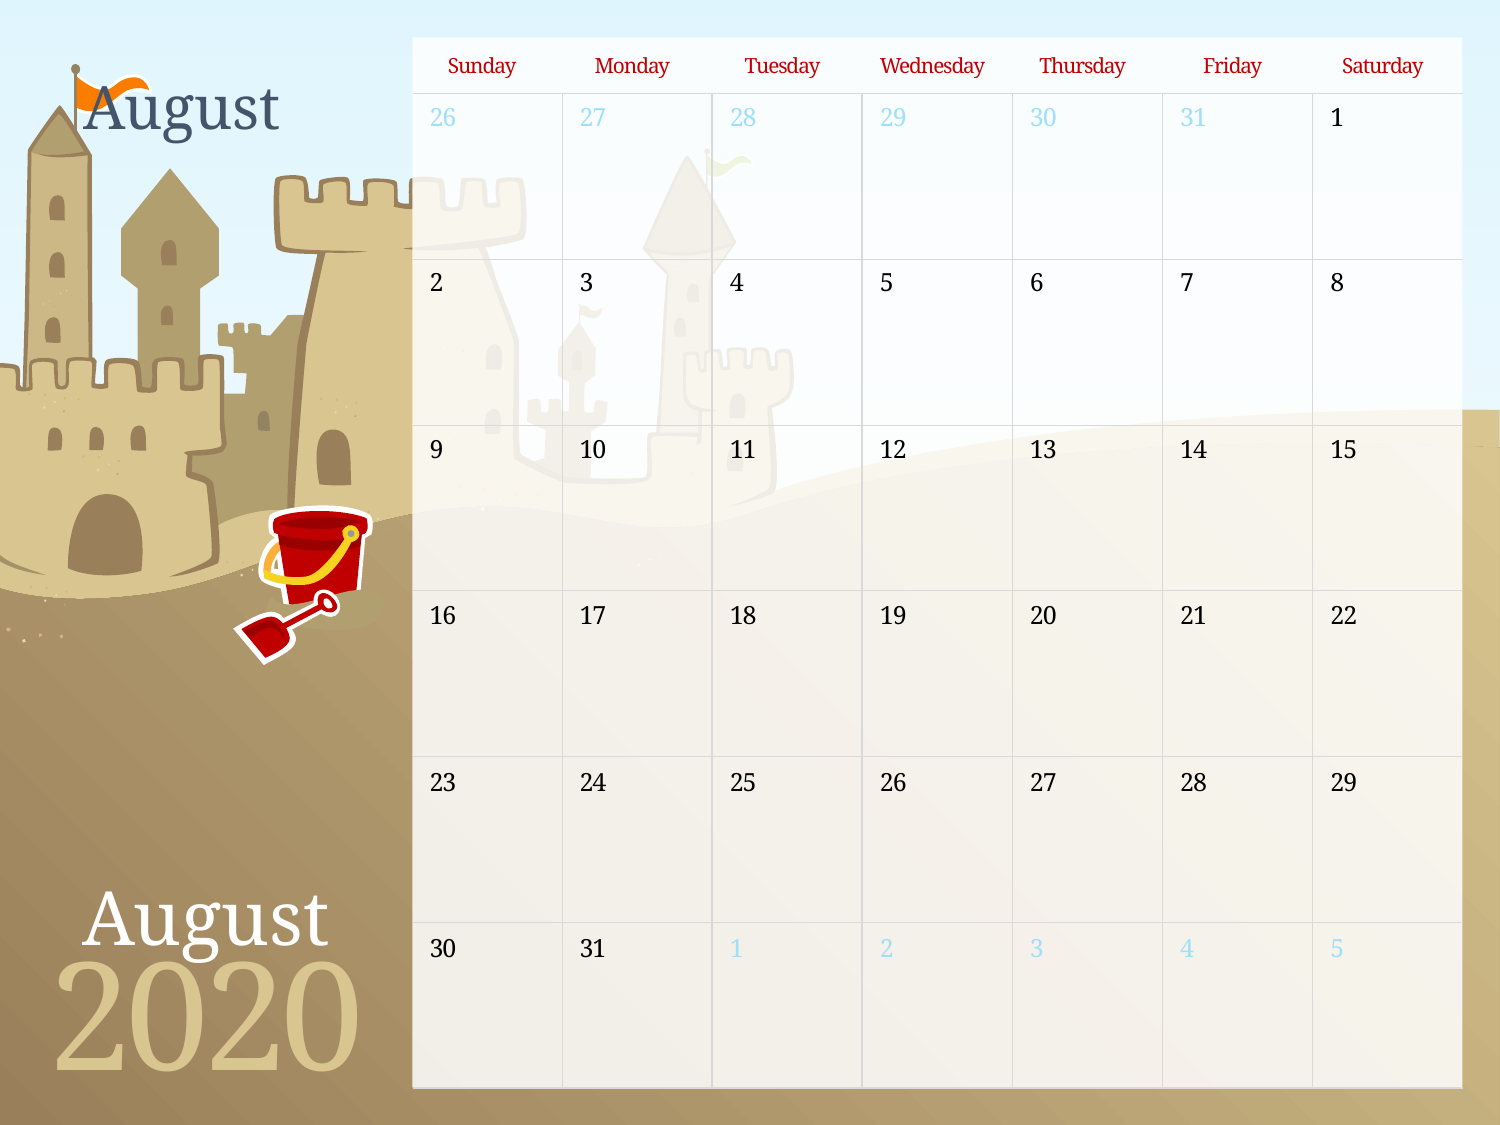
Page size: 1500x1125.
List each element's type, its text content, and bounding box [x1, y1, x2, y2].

title August [68, 70, 1450, 150]
